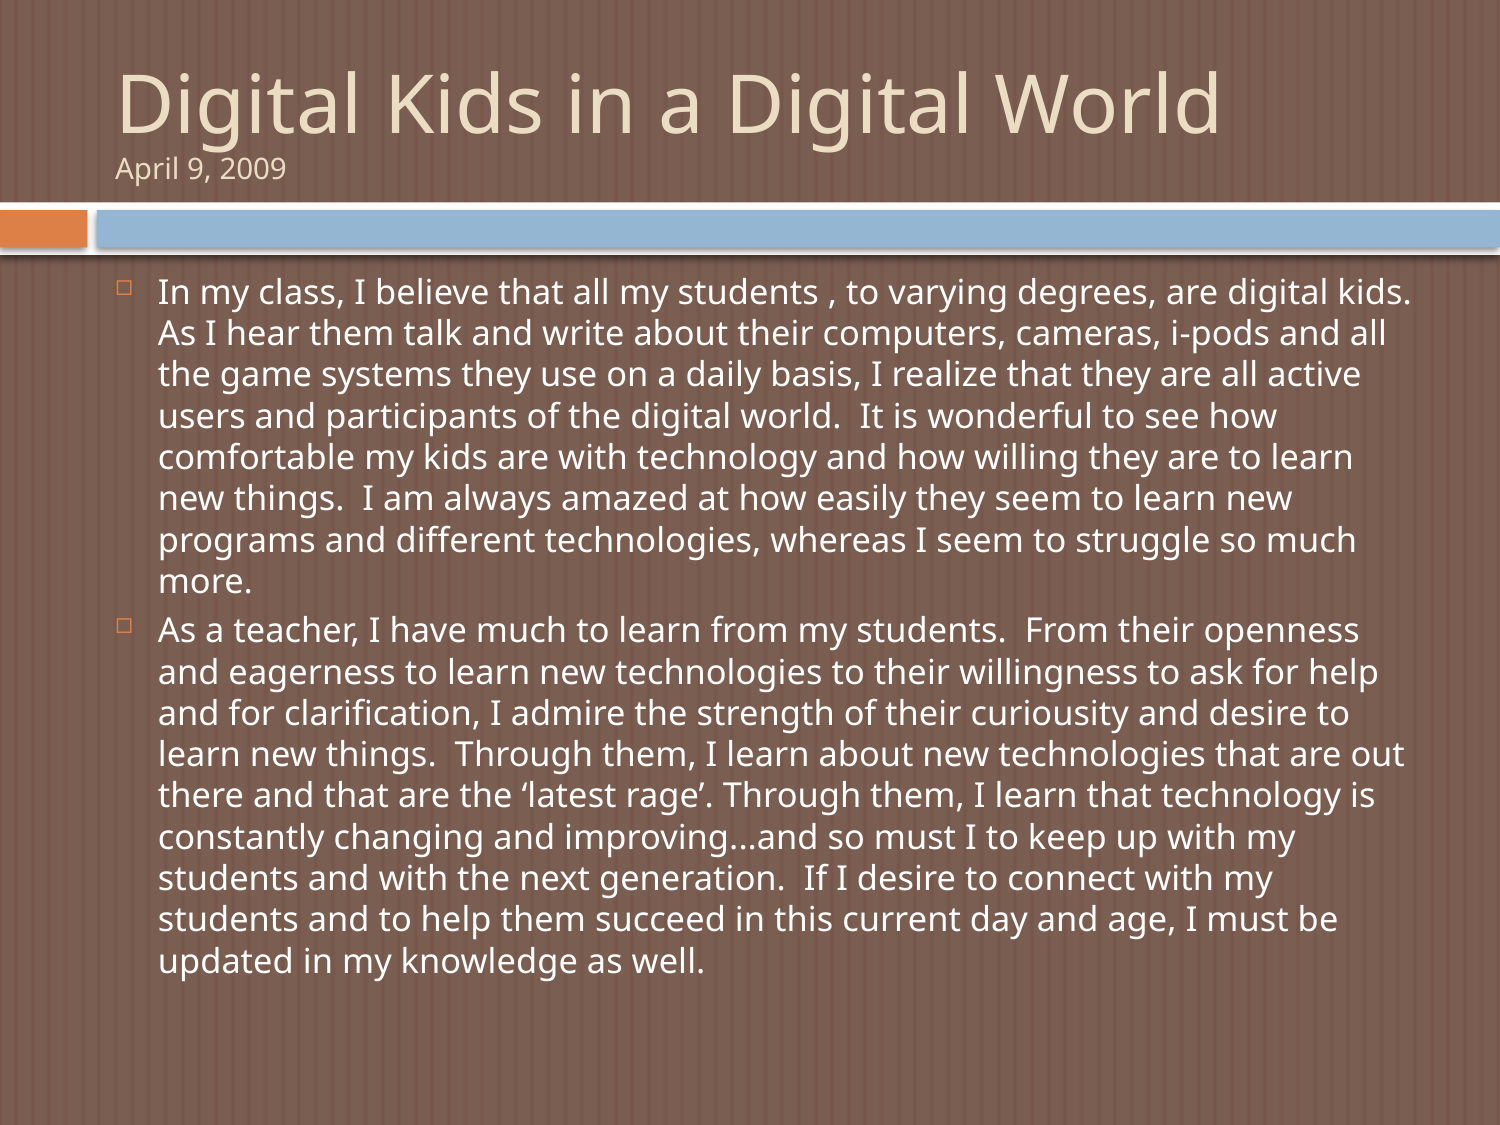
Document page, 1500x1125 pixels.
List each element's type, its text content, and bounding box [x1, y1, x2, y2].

title Digital Kids in a Digital World April 9, 2009 [100, 37, 1438, 200]
list In my class, I believe that all my students , to varying degrees, are digital kids. As I hear them talk and write about their computers, cameras, i-pods and all the game systems they use on a daily basis, I realize that they are all active users and participants of the digital world. It is wonderful to see how comfortable my kids are with technology and how willing they are to learn new things. I am always amazed at how easily they seem to learn new programs and different technologies, whereas I seem to struggle so much more. As a teacher, I have much to learn from my students. From their openness and eagerness to learn new technologies to their willingness to ask for help and for clarification, I admire the strength of their curiousity and desire to learn new things. Through them, I learn about new technologies that are out there and that are the ‘latest rage’. Through them, I learn that technology is constantly changing and improving...and so must I to keep up with my students and with the next generation. If I desire to connect with my students and to help them succeed in this current day and age, I must be updated in my knowledge as well. [100, 262, 1438, 1000]
